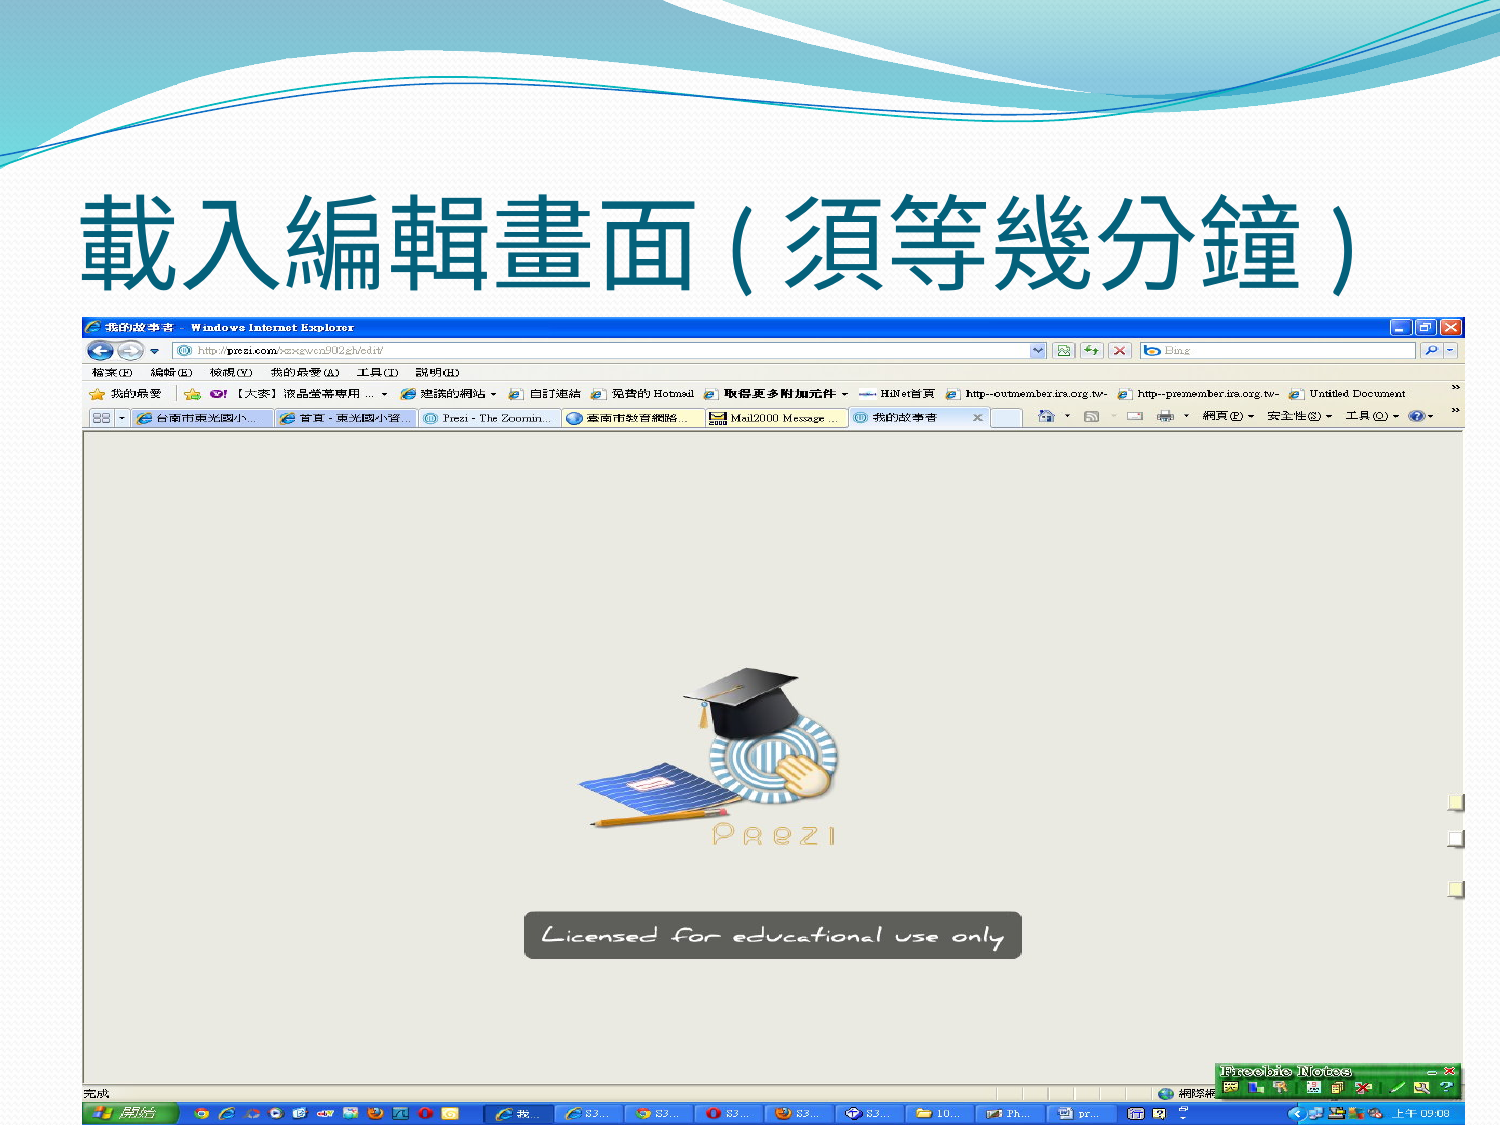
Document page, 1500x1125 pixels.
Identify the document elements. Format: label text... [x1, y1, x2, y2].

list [81, 317, 1466, 1125]
title 載入編輯畫面(須等幾分鐘) [74, 115, 1426, 304]
